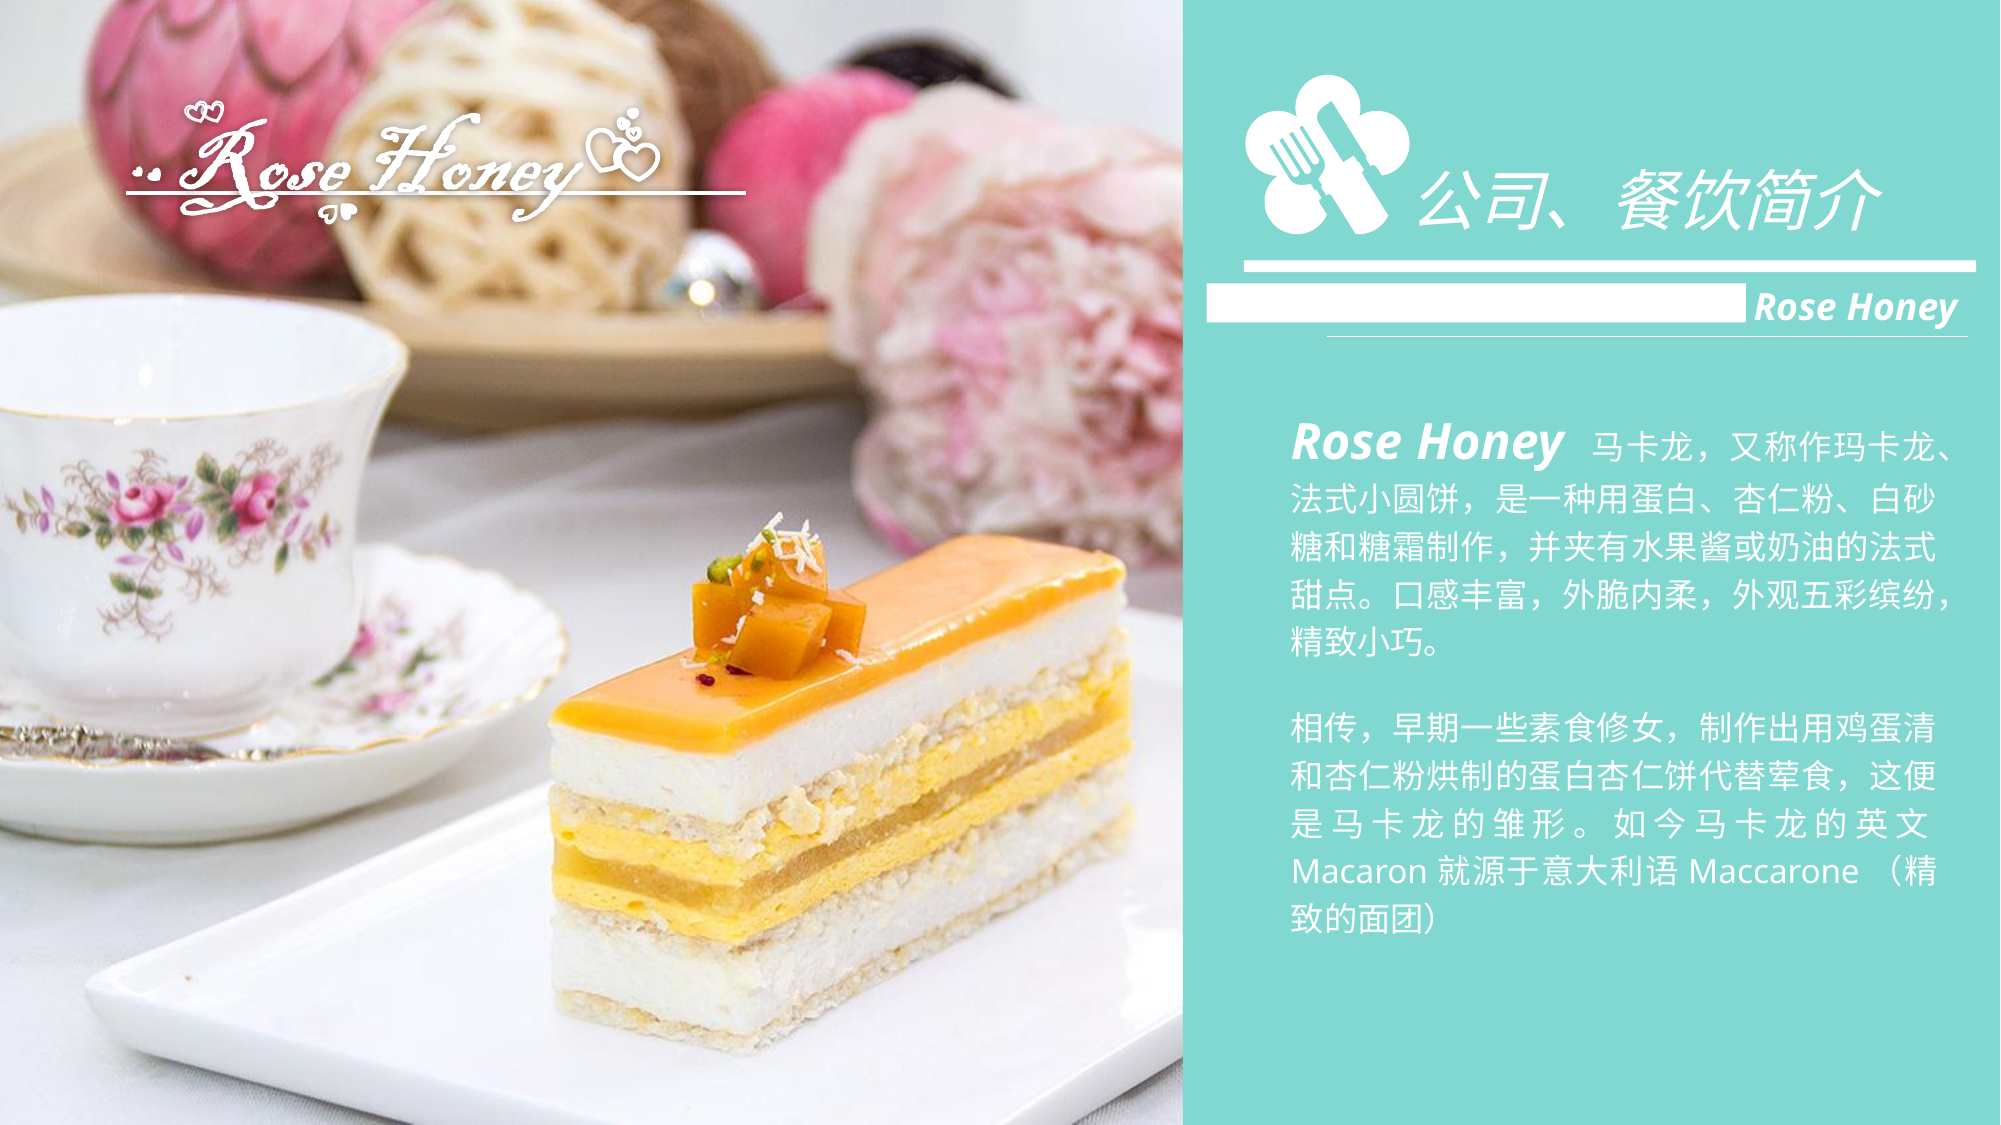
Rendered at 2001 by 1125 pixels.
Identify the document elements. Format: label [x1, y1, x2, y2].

text_box [1206, 75, 1977, 337]
text_box [125, 103, 746, 222]
picture [0, 0, 2000, 1125]
